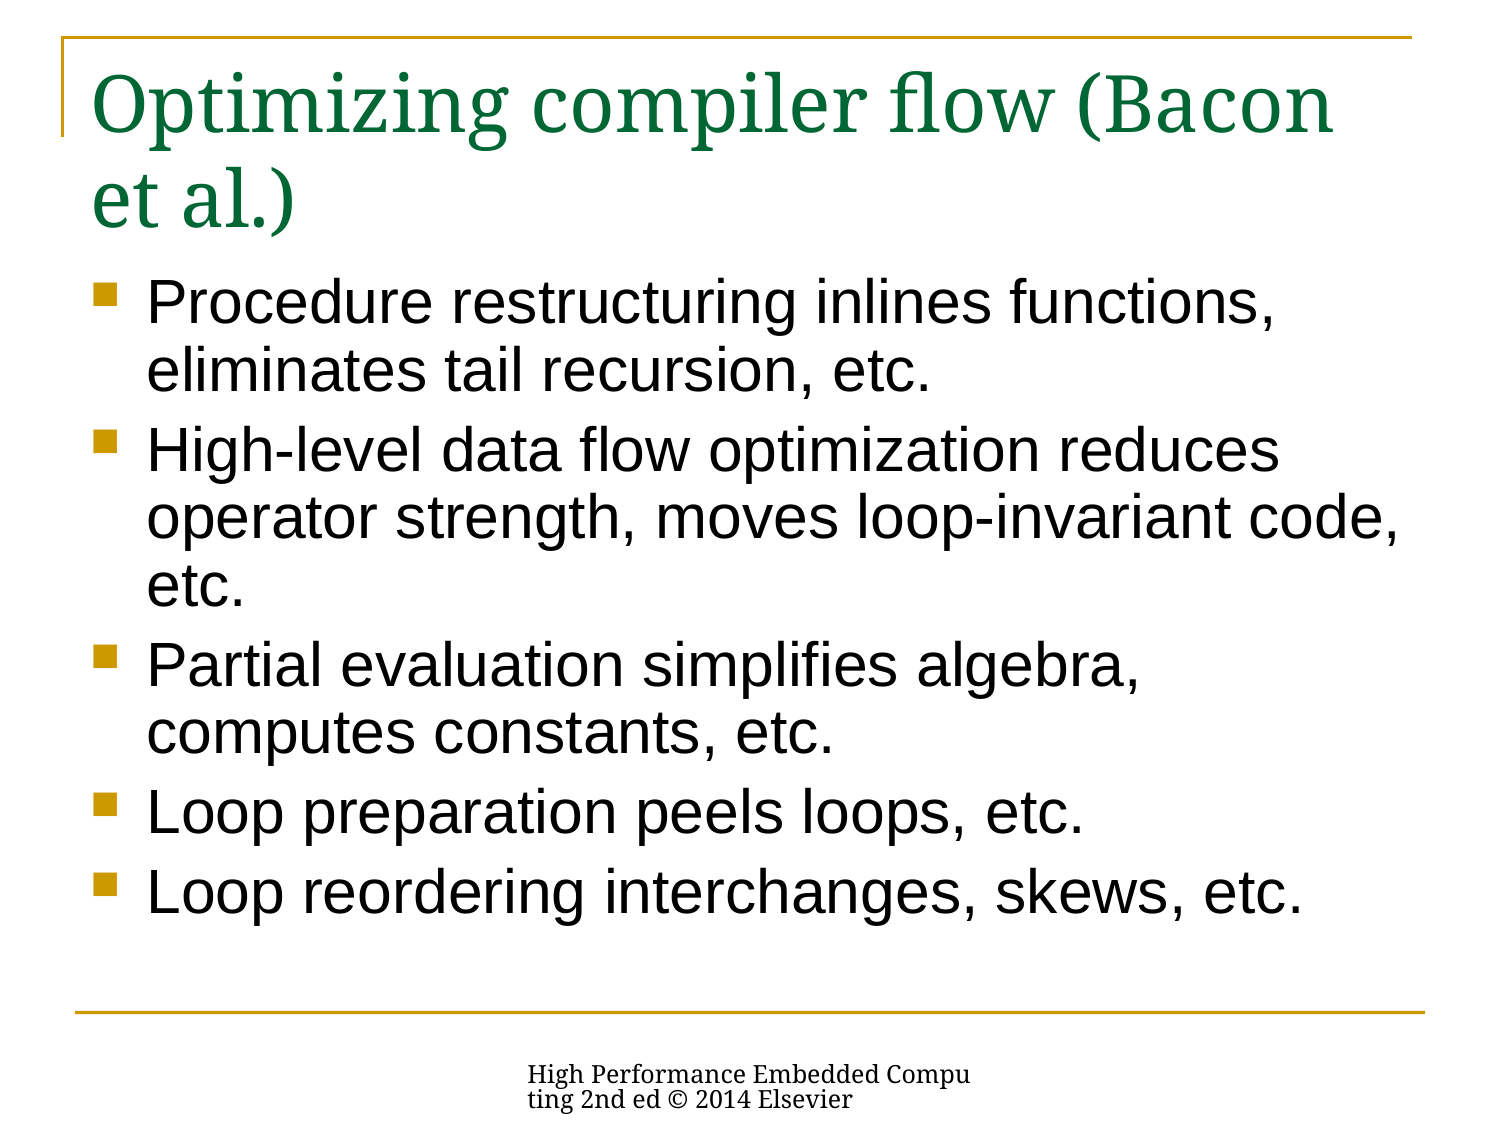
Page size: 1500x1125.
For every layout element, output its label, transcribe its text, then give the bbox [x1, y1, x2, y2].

list Procedure restructuring inlines functions, eliminates tail recursion, etc. High-level data flow optimization reduces operator strength, moves loop-invariant code, etc. Partial evaluation simplifies algebra, computes constants, etc. Loop preparation peels loops, etc. Loop reordering interchanges, skews, etc. [75, 262, 1425, 1006]
footer High Performance Embedded Computing 2nd ed © 2014 Elsevier [512, 1025, 988, 1100]
title Optimizing compiler flow (Bacon et al.) [75, 45, 1425, 233]
